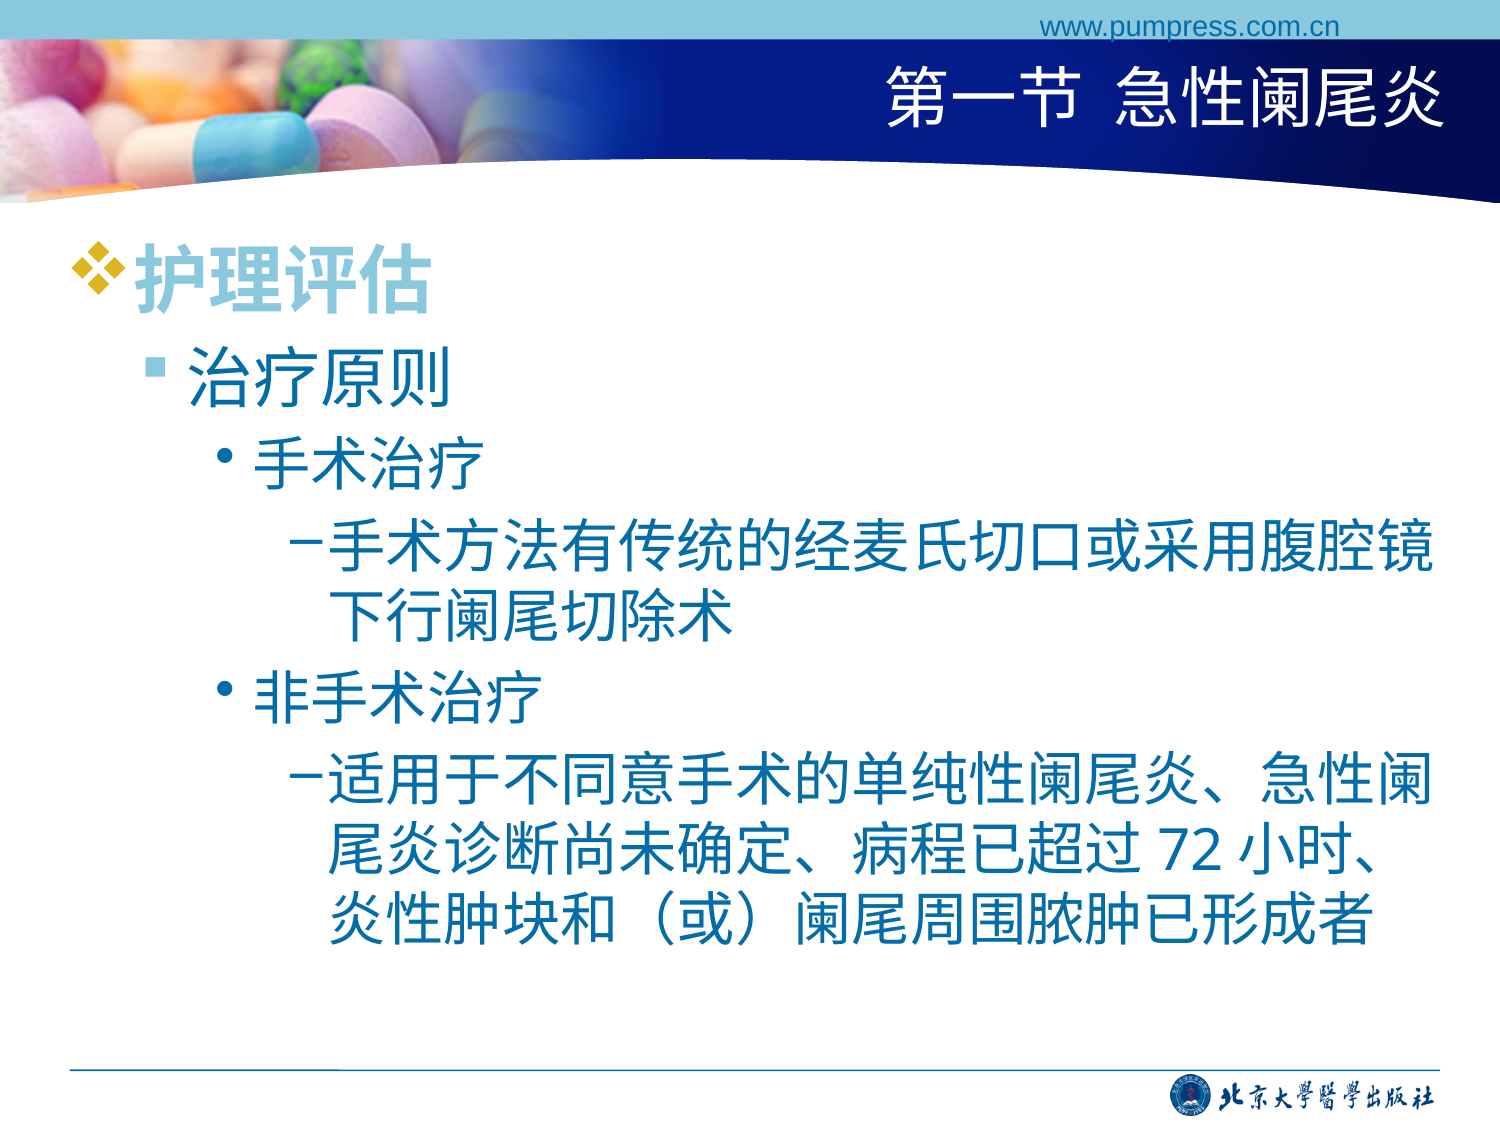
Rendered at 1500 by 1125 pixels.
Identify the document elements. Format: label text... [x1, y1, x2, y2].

title 第一节 急性阑尾炎 [137, 49, 1463, 143]
slide_number www.pumpress.com.cn [1025, 0, 1463, 38]
list 护理评估 治疗原则 手术治疗 手术方法有传统的经麦氏切口或采用腹腔镜下行阑尾切除术 非手术治疗 适用于不同意手术的单纯性阑尾炎、急性阑尾炎诊断尚未确定、病程已超过72小时、炎性肿块和（或）阑尾周围脓肿已形成者 [49, 224, 1463, 1026]
picture [0, 40, 1500, 203]
picture [1170, 1074, 1436, 1118]
